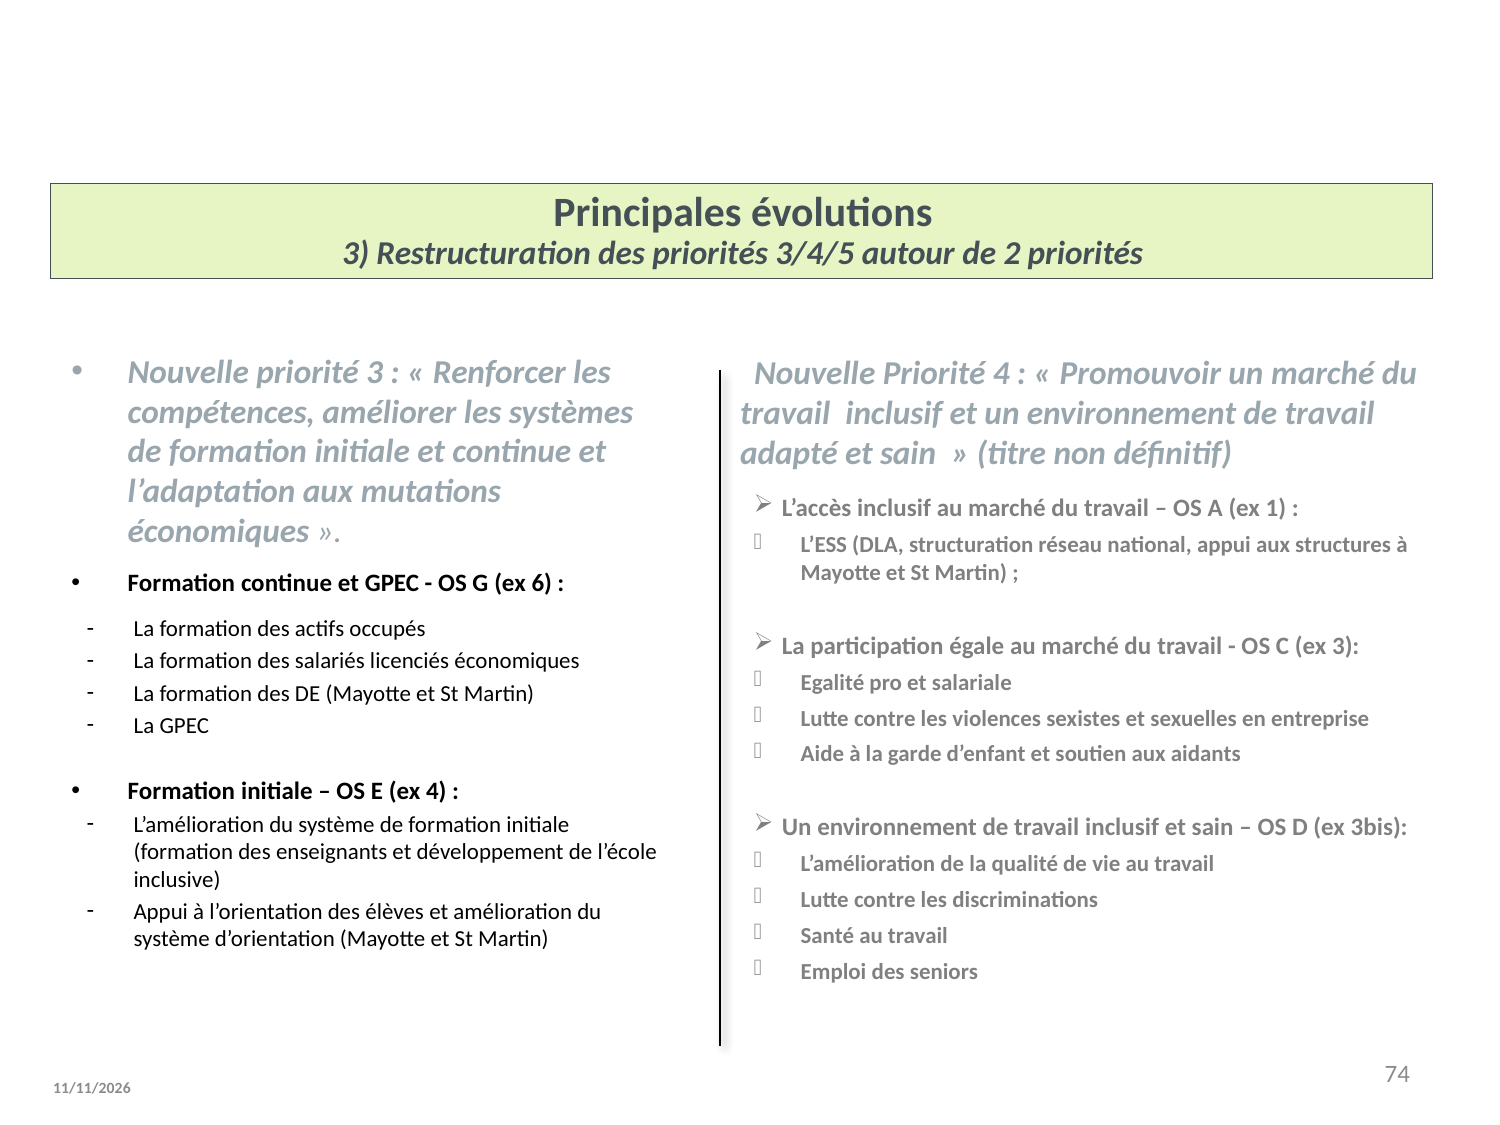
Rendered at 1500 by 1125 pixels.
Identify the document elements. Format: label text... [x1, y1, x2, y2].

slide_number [53, 1049, 246, 1125]
list Nouvelle priorité 3 : « Renforcer les compétences, améliorer les systèmes de formation initiale et continue et l’adaptation aux mutations économiques ». Formation continue et GPEC - OS G (ex 6) : La formation des actifs occupés La formation des salariés licenciés économiques La formation des DE (Mayotte et St Martin) La GPEC Formation initiale – OS E (ex 4) : L’amélioration du système de formation initiale (formation des enseignants et développement de l’école inclusive) Appui à l’orientation des élèves et amélioration du système d’orientation (Mayotte et St Martin) [56, 342, 684, 1009]
text_box Principales évolutions 3) Restructuration des priorités 3/4/5 autour de 2 priorités [50, 183, 1433, 279]
slide_number 74 [1074, 1042, 1425, 1103]
list Nouvelle Priorité 4 : « Promouvoir un marché du travail inclusif et un environnement de travail adapté et sain » (titre non définitif) L’accès inclusif au marché du travail – OS A (ex 1) : L’ESS (DLA, structuration réseau national, appui aux structures à Mayotte et St Martin) ; La participation égale au marché du travail - OS C (ex 3): Egalité pro et salariale Lutte contre les violences sexistes et sexuelles en entreprise Aide à la garde d’enfant et soutien aux aidants Un environnement de travail inclusif et sain – OS D (ex 3bis): L’amélioration de la qualité de vie au travail Lutte contre les discriminations Santé au travail Emploi des seniors [723, 343, 1459, 1010]
